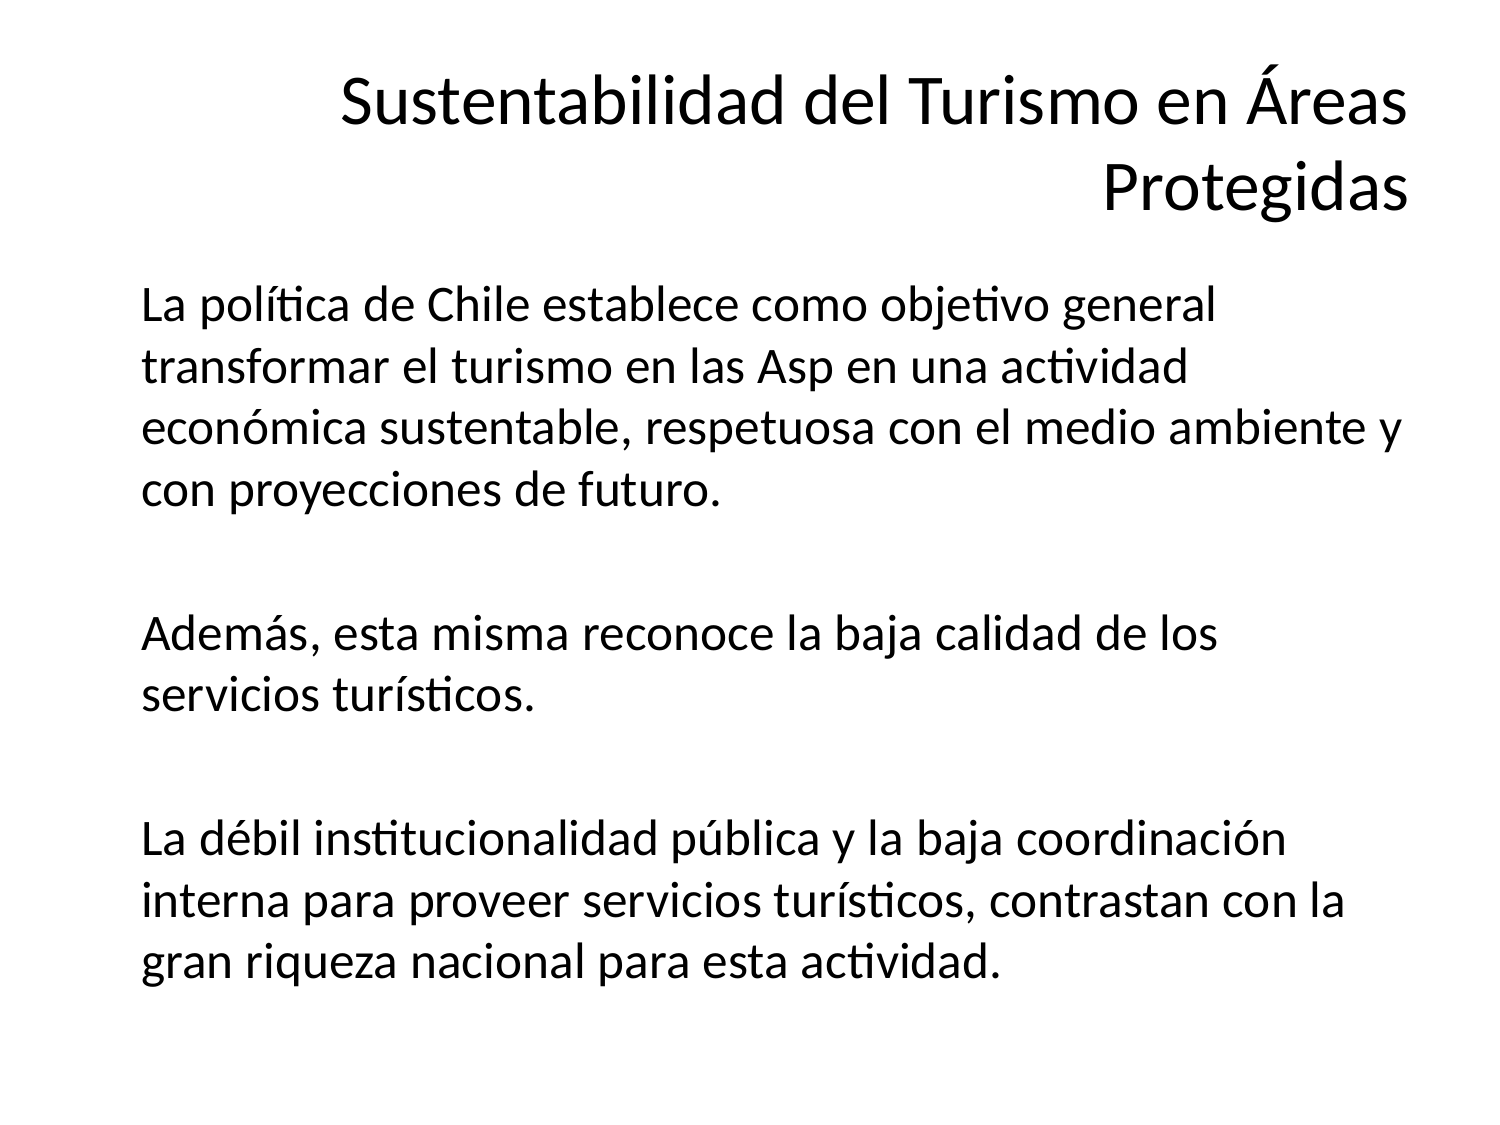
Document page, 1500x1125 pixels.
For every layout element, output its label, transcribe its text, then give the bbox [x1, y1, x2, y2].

list La política de Chile establece como objetivo general transformar el turismo en las Asp en una actividad económica sustentable, respetuosa con el medio ambiente y con proyecciones de futuro. Además, esta misma reconoce la baja calidad de los servicios turísticos. La débil institucionalidad pública y la baja coordinación interna para proveer servicios turísticos, contrastan con la gran riqueza nacional para esta actividad. [75, 262, 1425, 1005]
title Sustentabilidad del Turismo en Áreas Protegidas [75, 45, 1425, 233]
